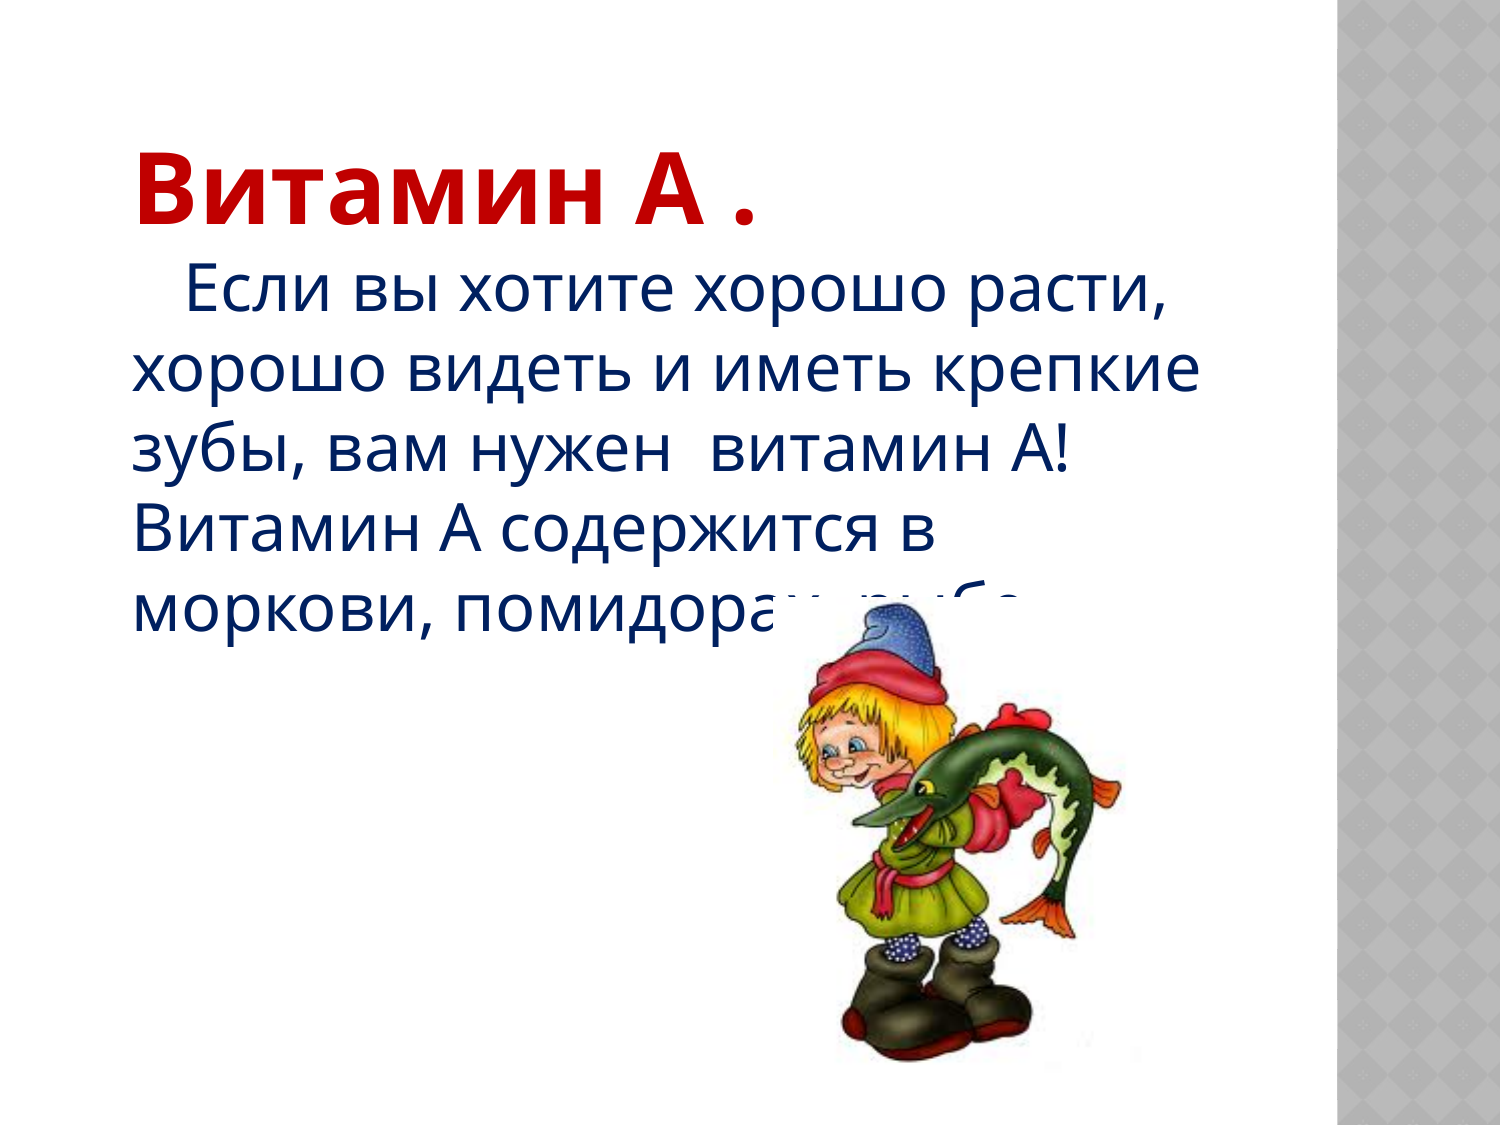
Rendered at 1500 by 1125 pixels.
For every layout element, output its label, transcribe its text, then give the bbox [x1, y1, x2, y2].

text_box Витамин А . Если вы хотите хорошо расти, хорошо видеть и иметь крепкие зубы, вам нужен витамин А! Витамин А содержится в моркови, помидорах, рыбе. [117, 117, 1243, 652]
picture [773, 597, 1173, 1091]
